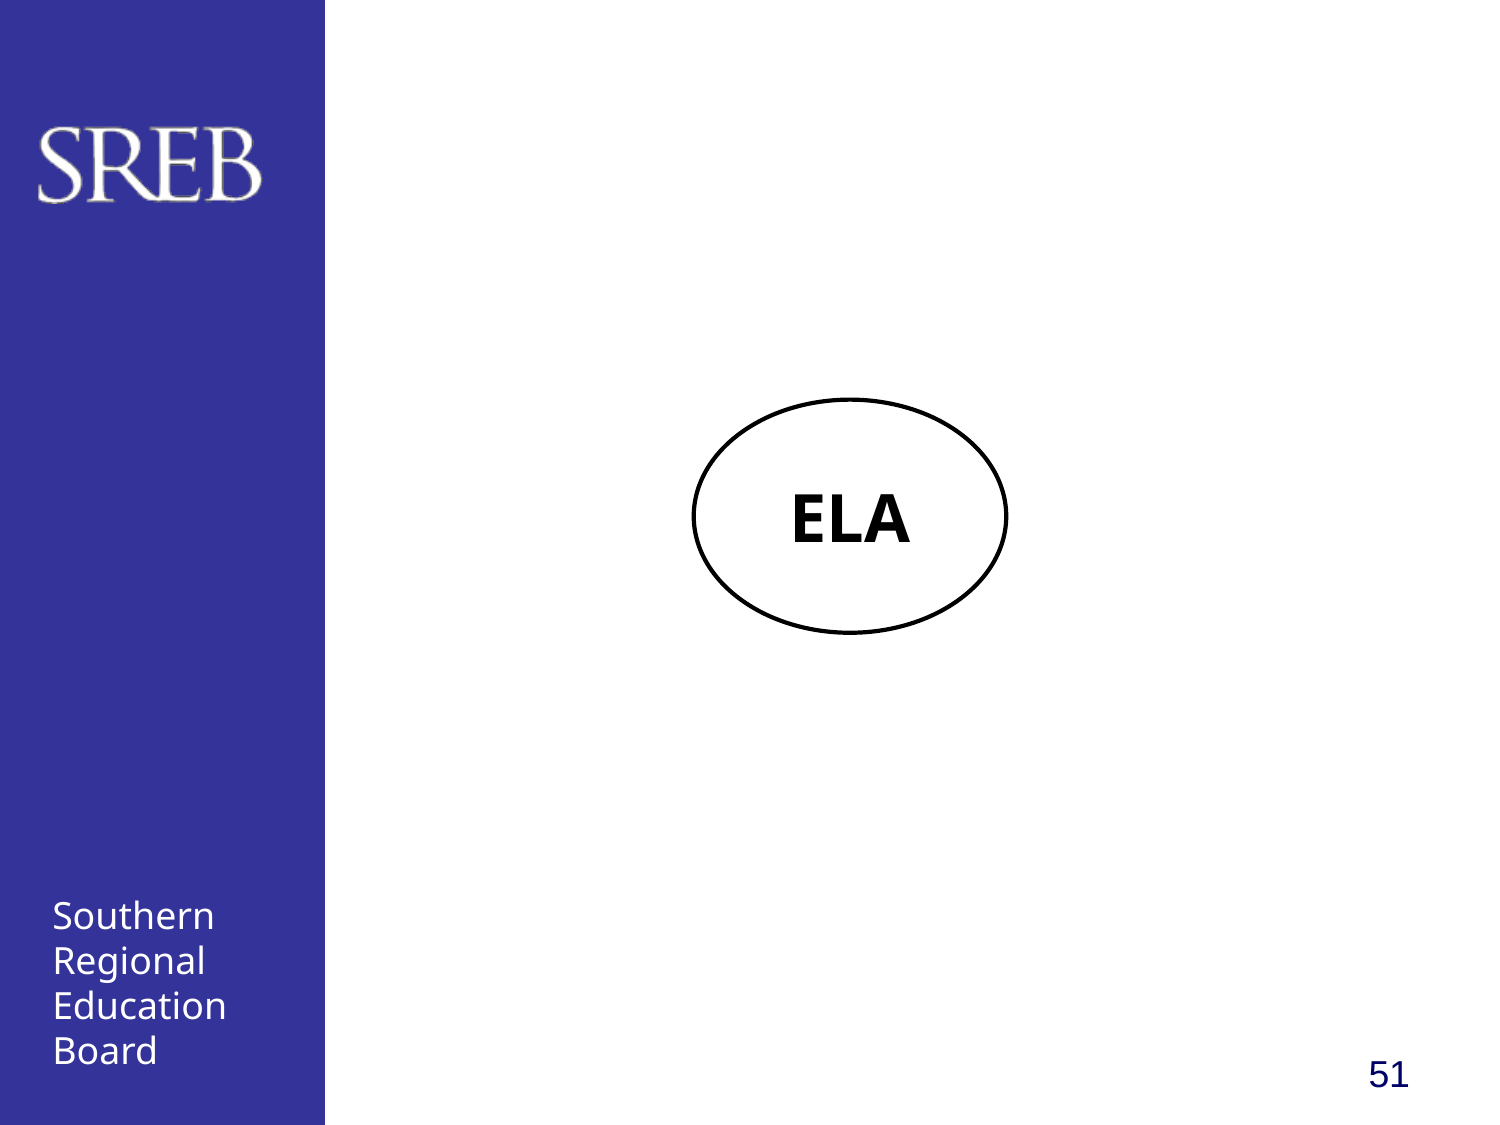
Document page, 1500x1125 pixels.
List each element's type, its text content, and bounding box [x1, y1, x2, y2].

picture [37, 124, 224, 204]
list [224, 49, 1476, 983]
slide_number 51 [1299, 1042, 1426, 1103]
